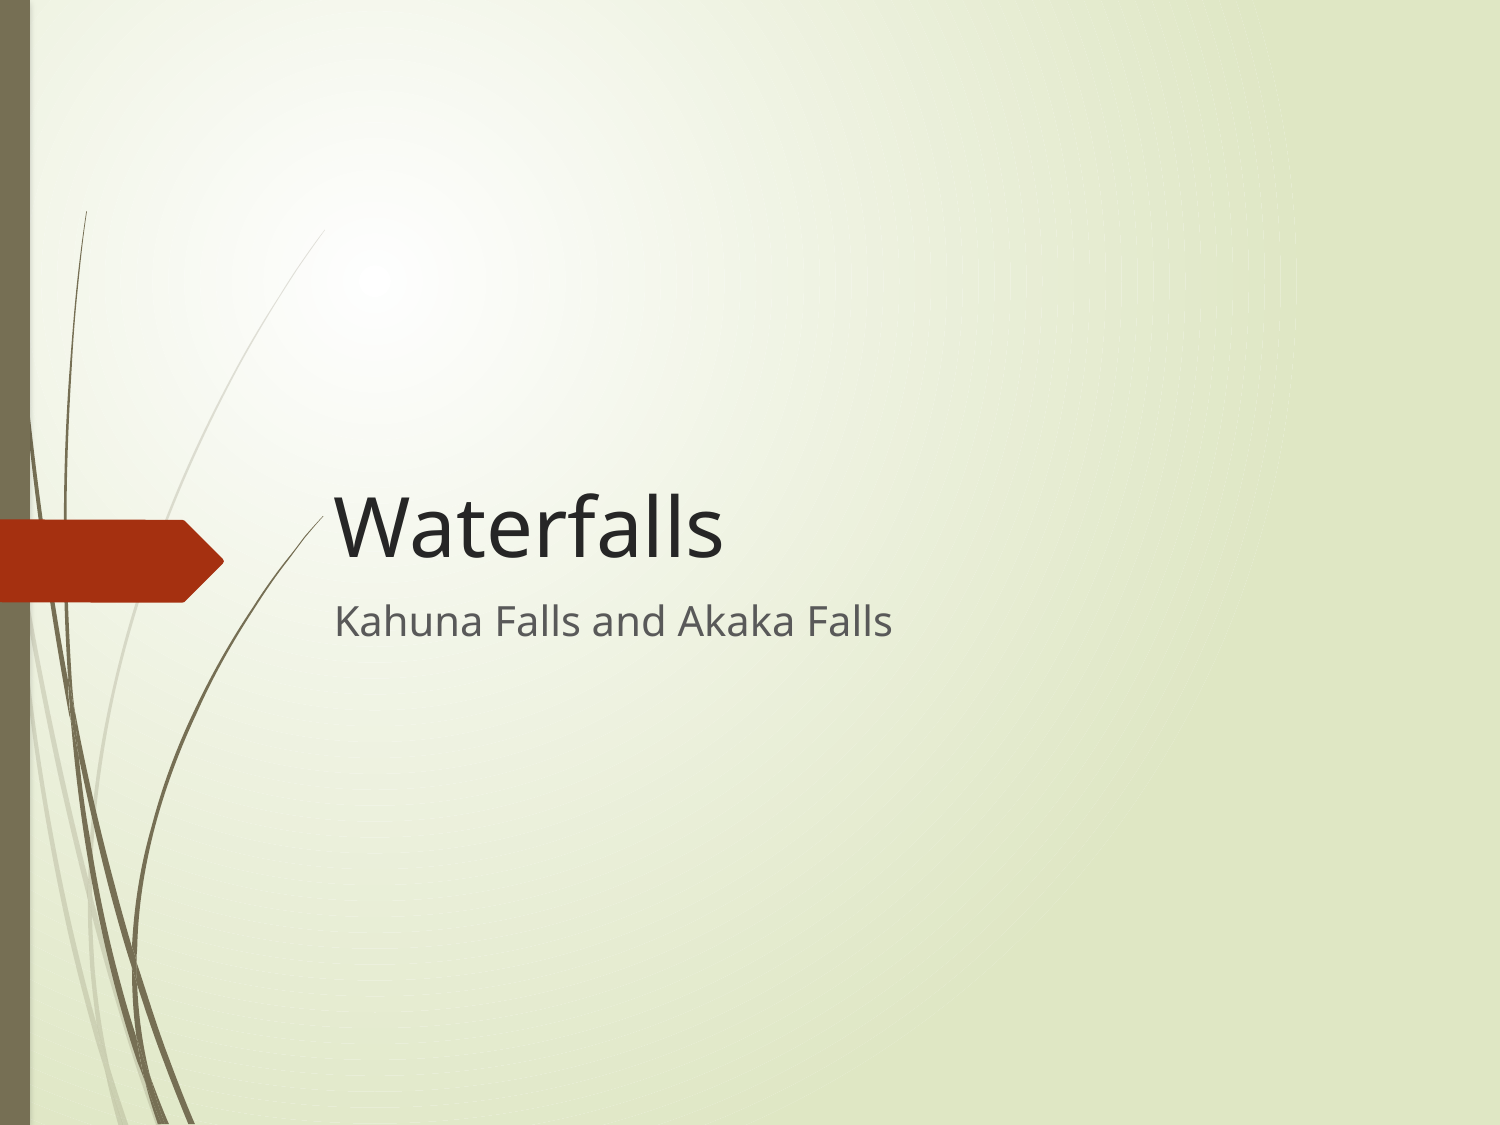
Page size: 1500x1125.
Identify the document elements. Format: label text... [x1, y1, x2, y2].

list Kahuna Falls and Akaka Falls [318, 587, 1400, 729]
title Waterfalls [318, 340, 1400, 582]
